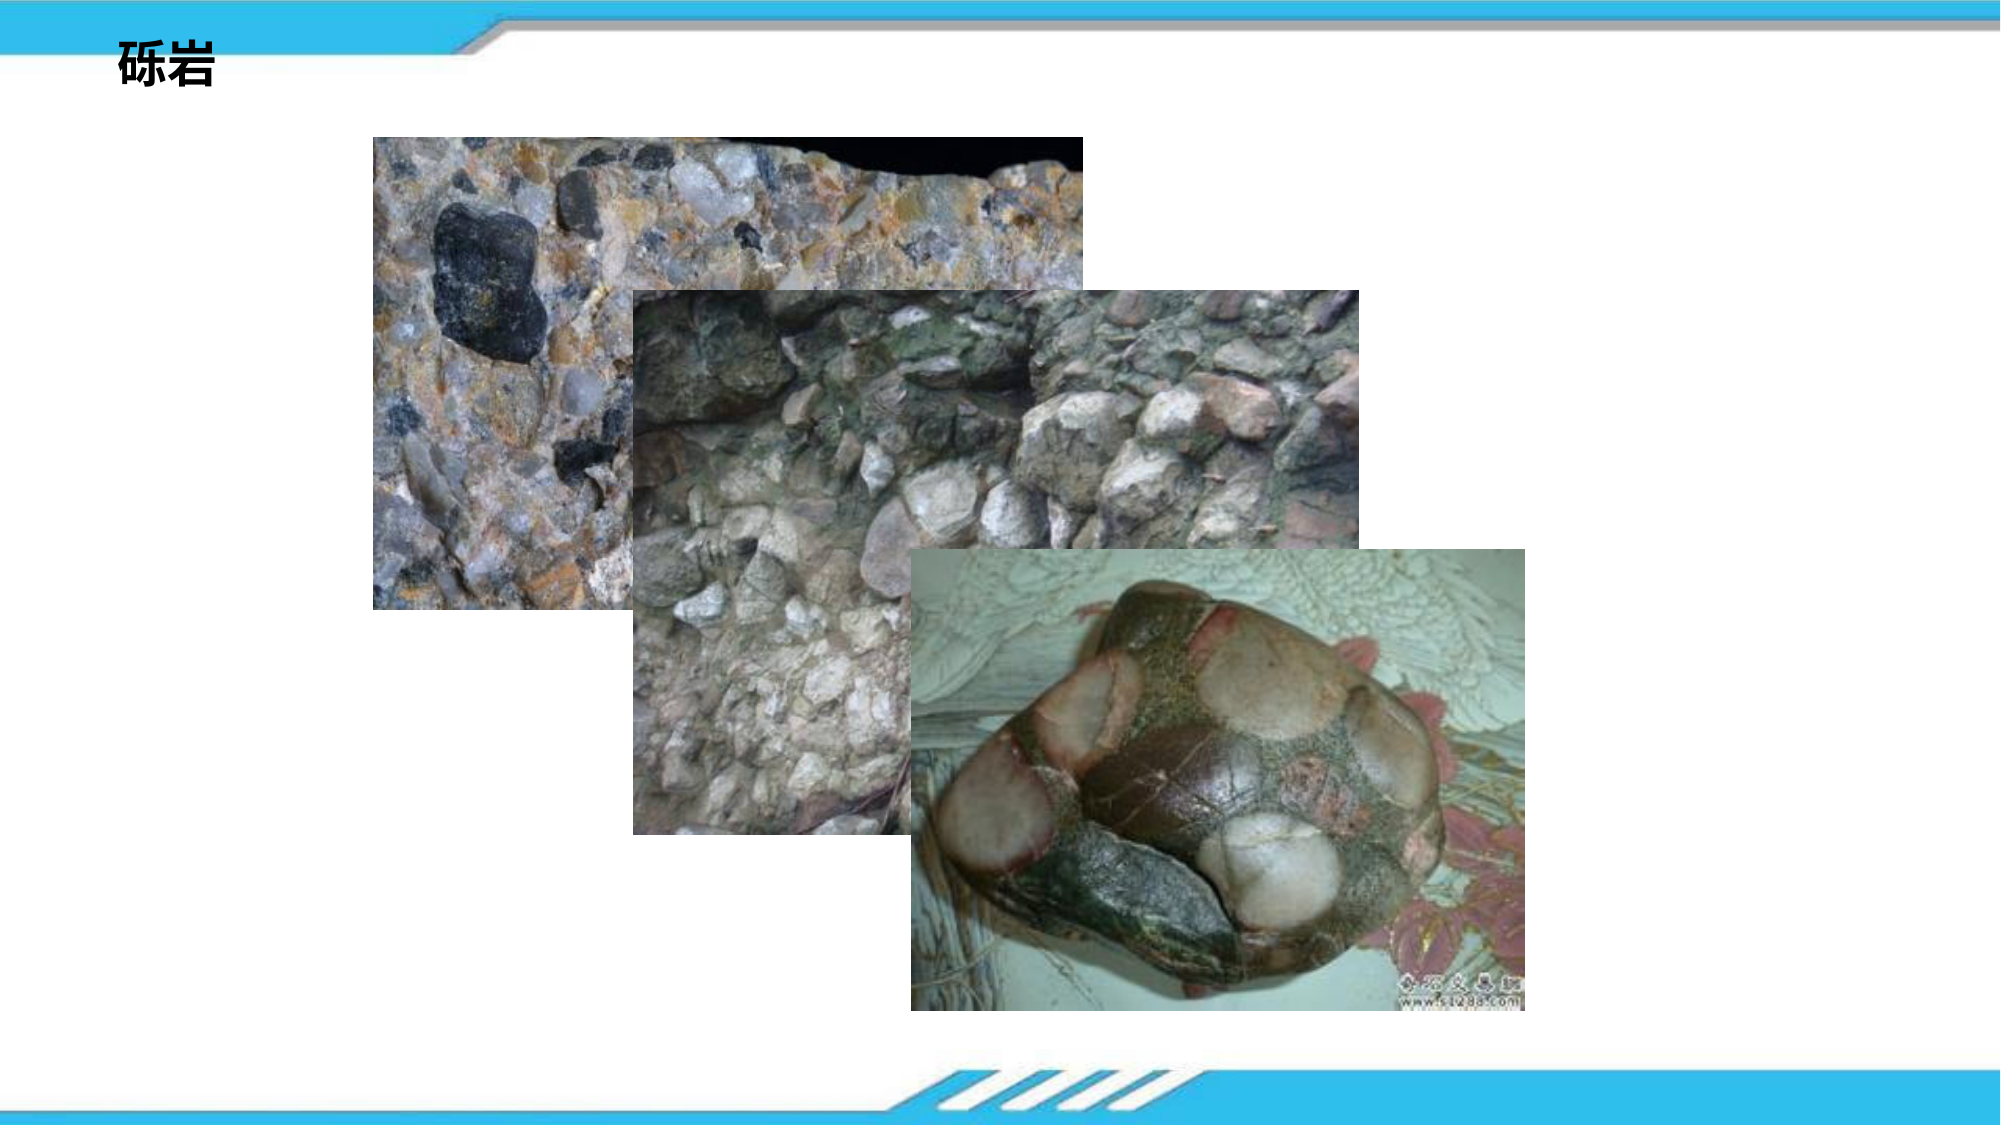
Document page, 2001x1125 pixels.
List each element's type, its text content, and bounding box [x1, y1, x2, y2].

title 砾岩 [102, 11, 1583, 114]
picture [0, 0, 2001, 1125]
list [373, 136, 1083, 610]
